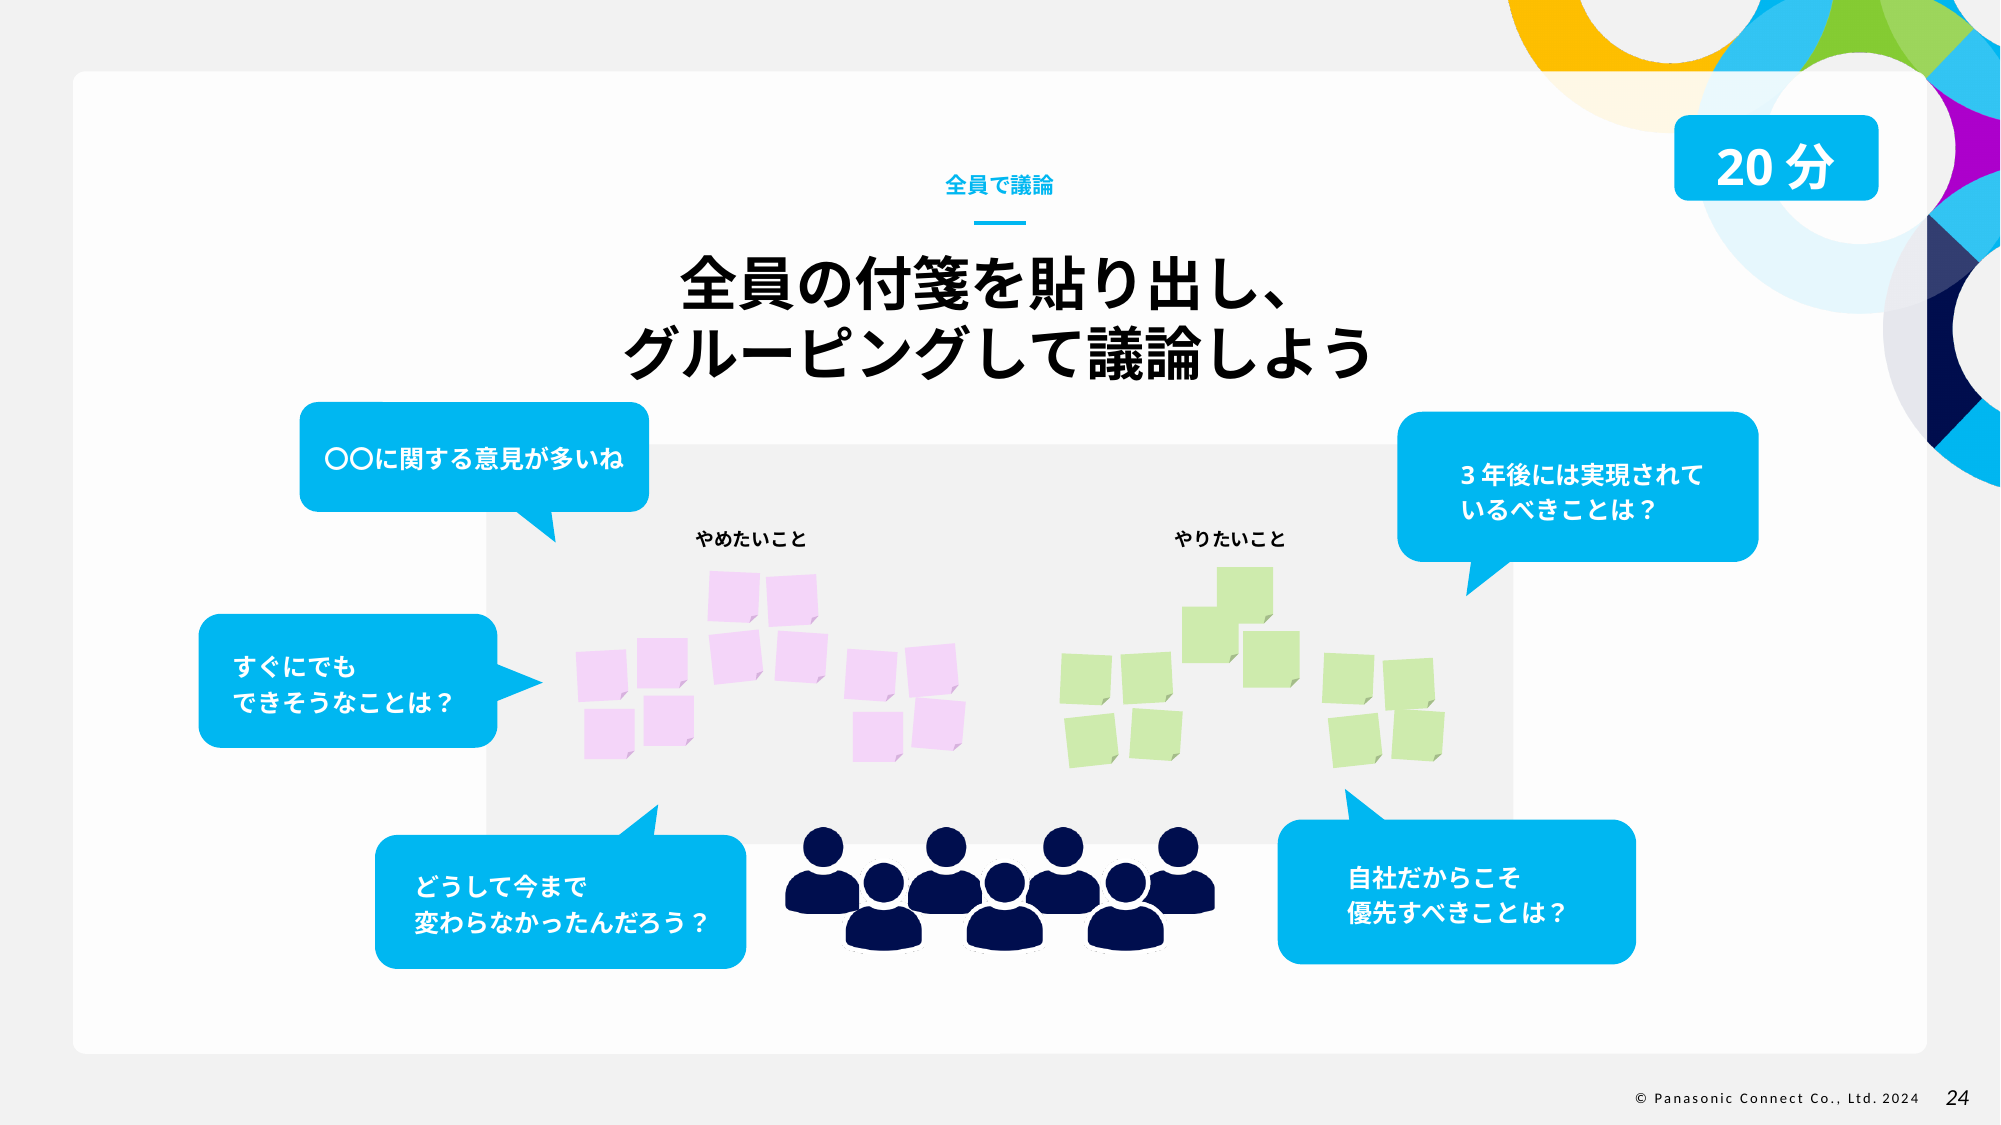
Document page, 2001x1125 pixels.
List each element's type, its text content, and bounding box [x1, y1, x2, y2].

text_box [574, 648, 632, 704]
text_box [636, 637, 691, 690]
text_box [1181, 605, 1242, 665]
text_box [1674, 115, 1879, 201]
text_box [485, 443, 1514, 845]
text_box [1397, 411, 1759, 600]
text_box 全員で議論 [897, 171, 1103, 199]
text_box [1390, 707, 1446, 763]
text_box [642, 694, 698, 747]
text_box 全員の付箋を貼り出し、 グルーピングして議論しよう [366, 246, 1634, 387]
text_box [1215, 566, 1277, 625]
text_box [198, 613, 543, 748]
text_box [1381, 656, 1439, 712]
text_box [910, 696, 967, 752]
text_box [706, 569, 762, 624]
text_box [1128, 706, 1184, 762]
text_box [1326, 711, 1386, 770]
text_box やめたいこと [668, 520, 836, 559]
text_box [785, 826, 1215, 954]
text_box [1320, 651, 1377, 706]
text_box [842, 647, 899, 703]
text_box [773, 629, 830, 685]
text_box [1242, 630, 1304, 689]
text_box [764, 573, 822, 629]
text_box [1062, 711, 1122, 770]
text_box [375, 800, 747, 969]
text_box [903, 642, 962, 699]
text_box やりたいこと [1129, 520, 1332, 559]
text_box [707, 628, 767, 686]
text_box [851, 710, 907, 763]
picture [1436, 0, 2001, 563]
text_box [1058, 652, 1114, 707]
text_box どうして今まで 変わらなかったんだろう？ [747, 845, 753, 957]
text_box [1277, 785, 1637, 965]
text_box [583, 707, 639, 761]
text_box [299, 401, 650, 546]
text_box [1119, 650, 1177, 706]
